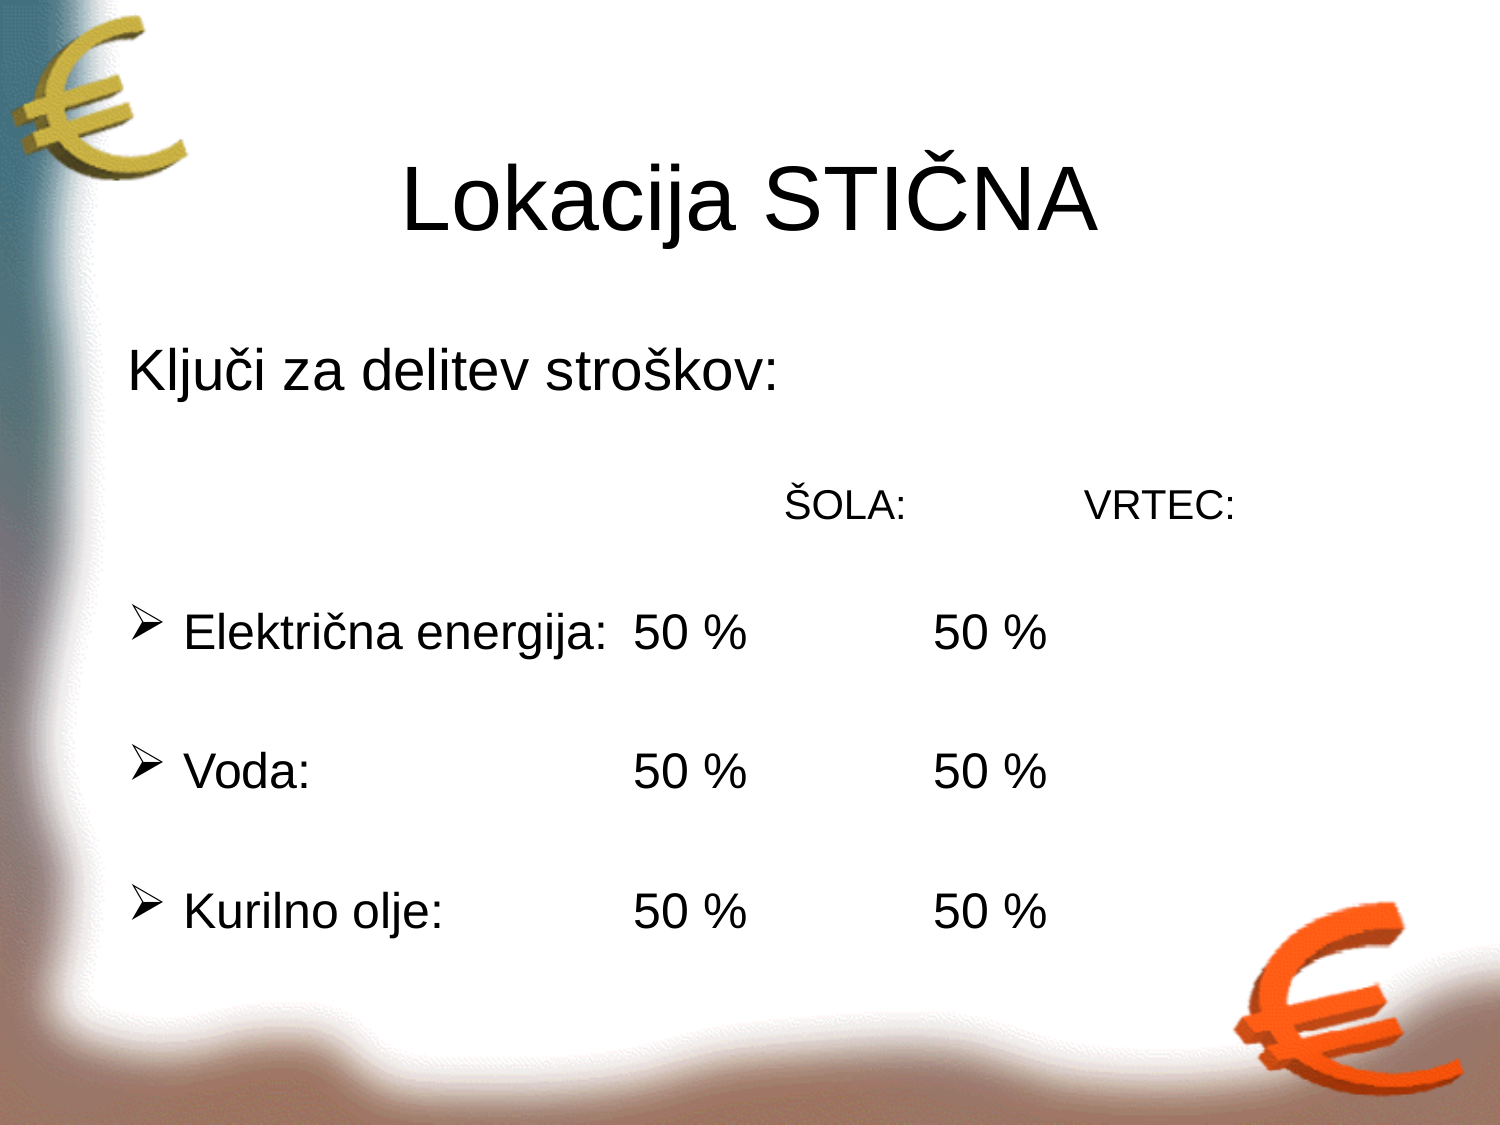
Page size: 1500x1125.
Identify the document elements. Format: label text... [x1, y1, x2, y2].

picture [0, 0, 1500, 1125]
title Lokacija STIČNA [112, 99, 1388, 288]
list Ključi za delitev stroškov: ŠOLA: VRTEC: Električna energija: 50 % 50 % Voda: 50 % 50 % Kurilno olje: 50 % 50 % [112, 324, 1388, 1001]
